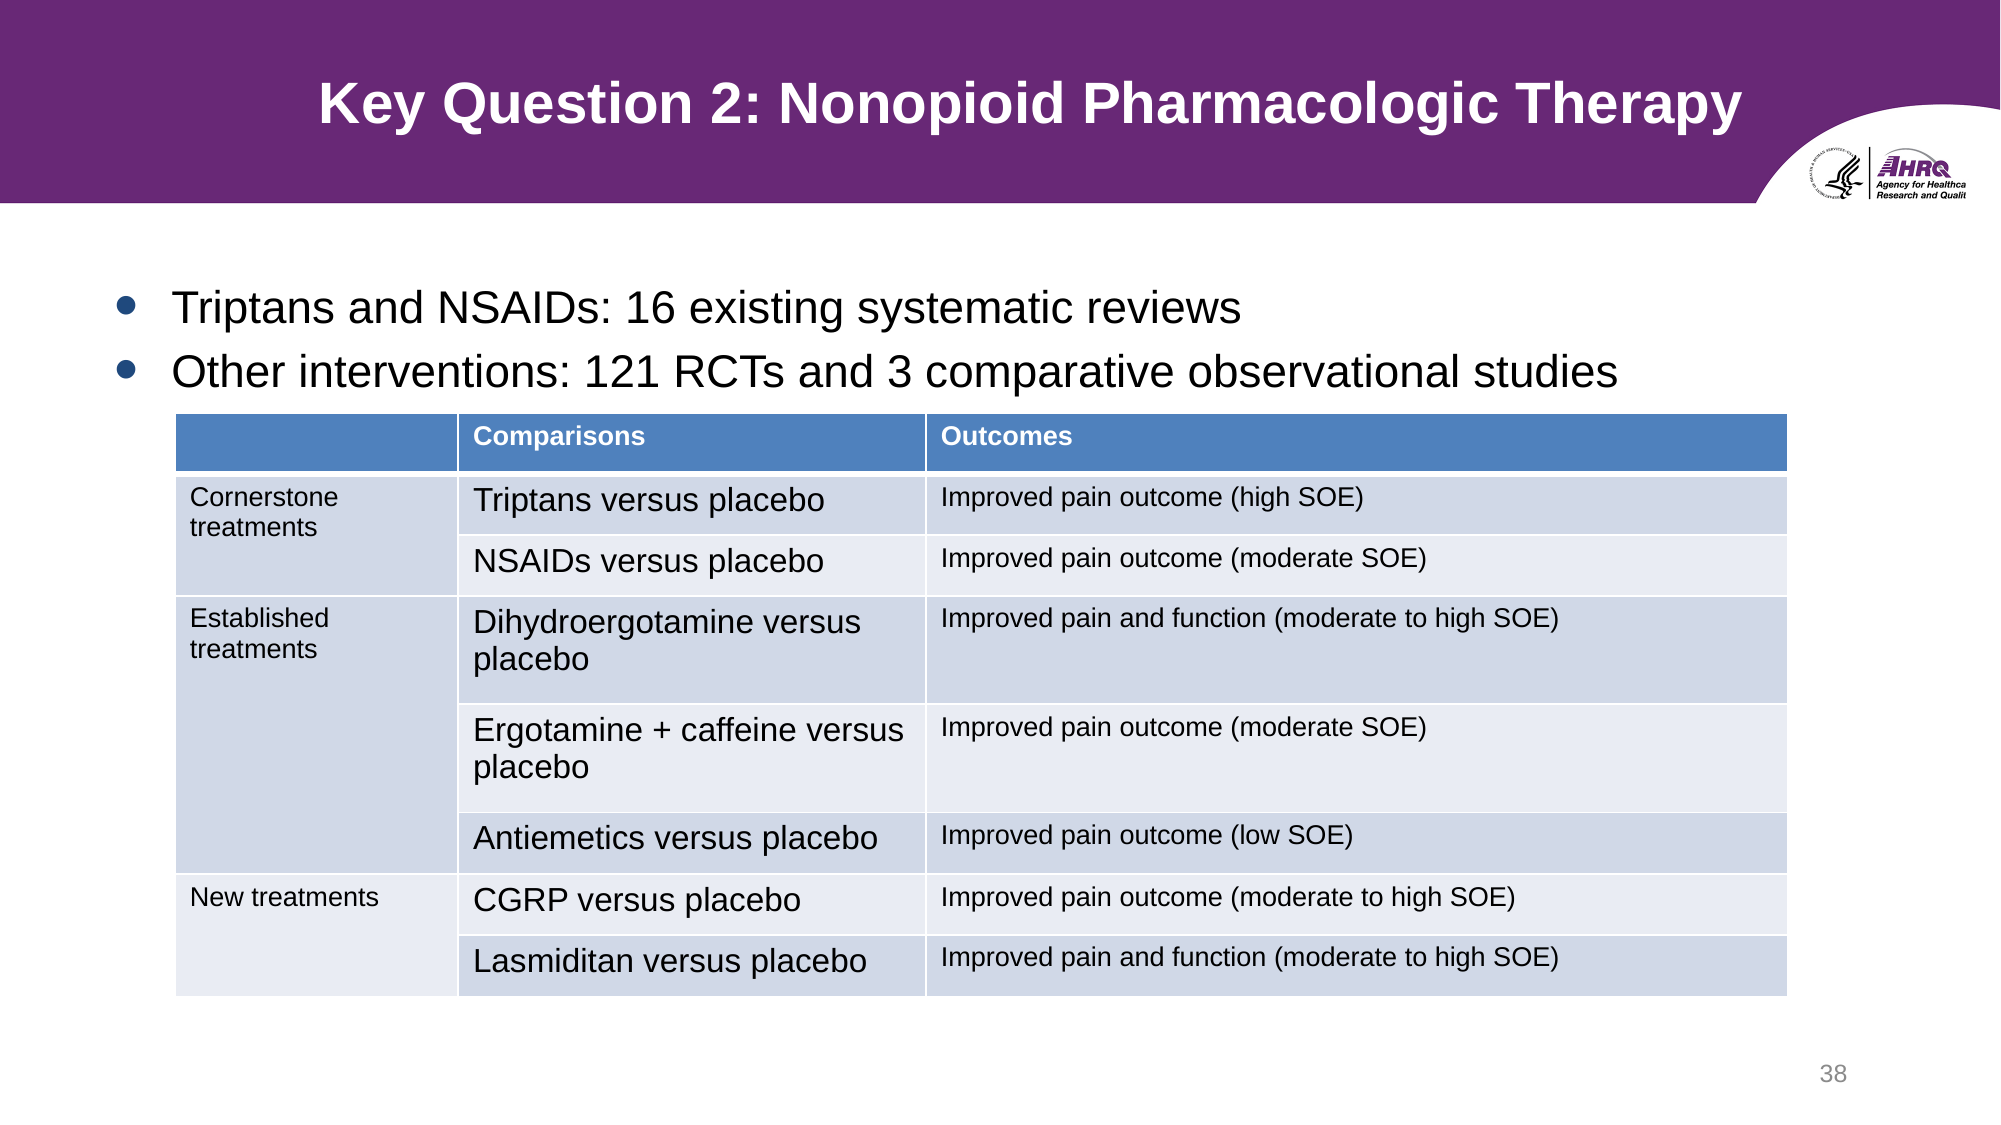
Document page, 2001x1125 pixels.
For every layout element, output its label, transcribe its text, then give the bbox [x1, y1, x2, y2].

table_cell Antiemetics versus placebo [459, 813, 925, 873]
table_cell New treatments [176, 875, 457, 996]
list Triptans and NSAIDs: 16 existing systematic reviews Other interventions: 121 RCTs and 3 comparative observational studies [99, 270, 1900, 1013]
table_header Comparisons [459, 414, 925, 471]
table_cell Improved pain outcome (moderate to high SOE) [927, 875, 1787, 934]
table_cell Improved pain and function (moderate to high SOE) [927, 597, 1787, 703]
table_cell CGRP versus placebo [459, 875, 925, 934]
table_cell Improved pain outcome (moderate SOE) [927, 536, 1787, 595]
table_header [176, 414, 457, 471]
table_cell Dihydroergotamine versus placebo [459, 597, 925, 703]
table_cell Ergotamine + caffeine versus placebo [459, 705, 925, 812]
table_cell Triptans versus placebo [459, 477, 925, 534]
table_header Outcomes [927, 414, 1787, 471]
table_cell Lasmiditan versus placebo [459, 936, 925, 996]
table_cell Established treatments [176, 597, 457, 873]
table_cell Improved pain and function (moderate to high SOE) [927, 936, 1787, 996]
table_cell Cornerstone treatments [176, 477, 457, 595]
slide_number 38 [1412, 1042, 1863, 1103]
table_cell Improved pain outcome (high SOE) [927, 477, 1787, 534]
table_cell Improved pain outcome (low SOE) [927, 813, 1787, 873]
picture [0, 0, 2001, 1125]
table_cell Improved pain outcome (moderate SOE) [927, 705, 1787, 812]
table_cell NSAIDs versus placebo [459, 536, 925, 595]
title Key Question 2: Nonopioid Pharmacologic Therapy [275, 50, 1788, 152]
